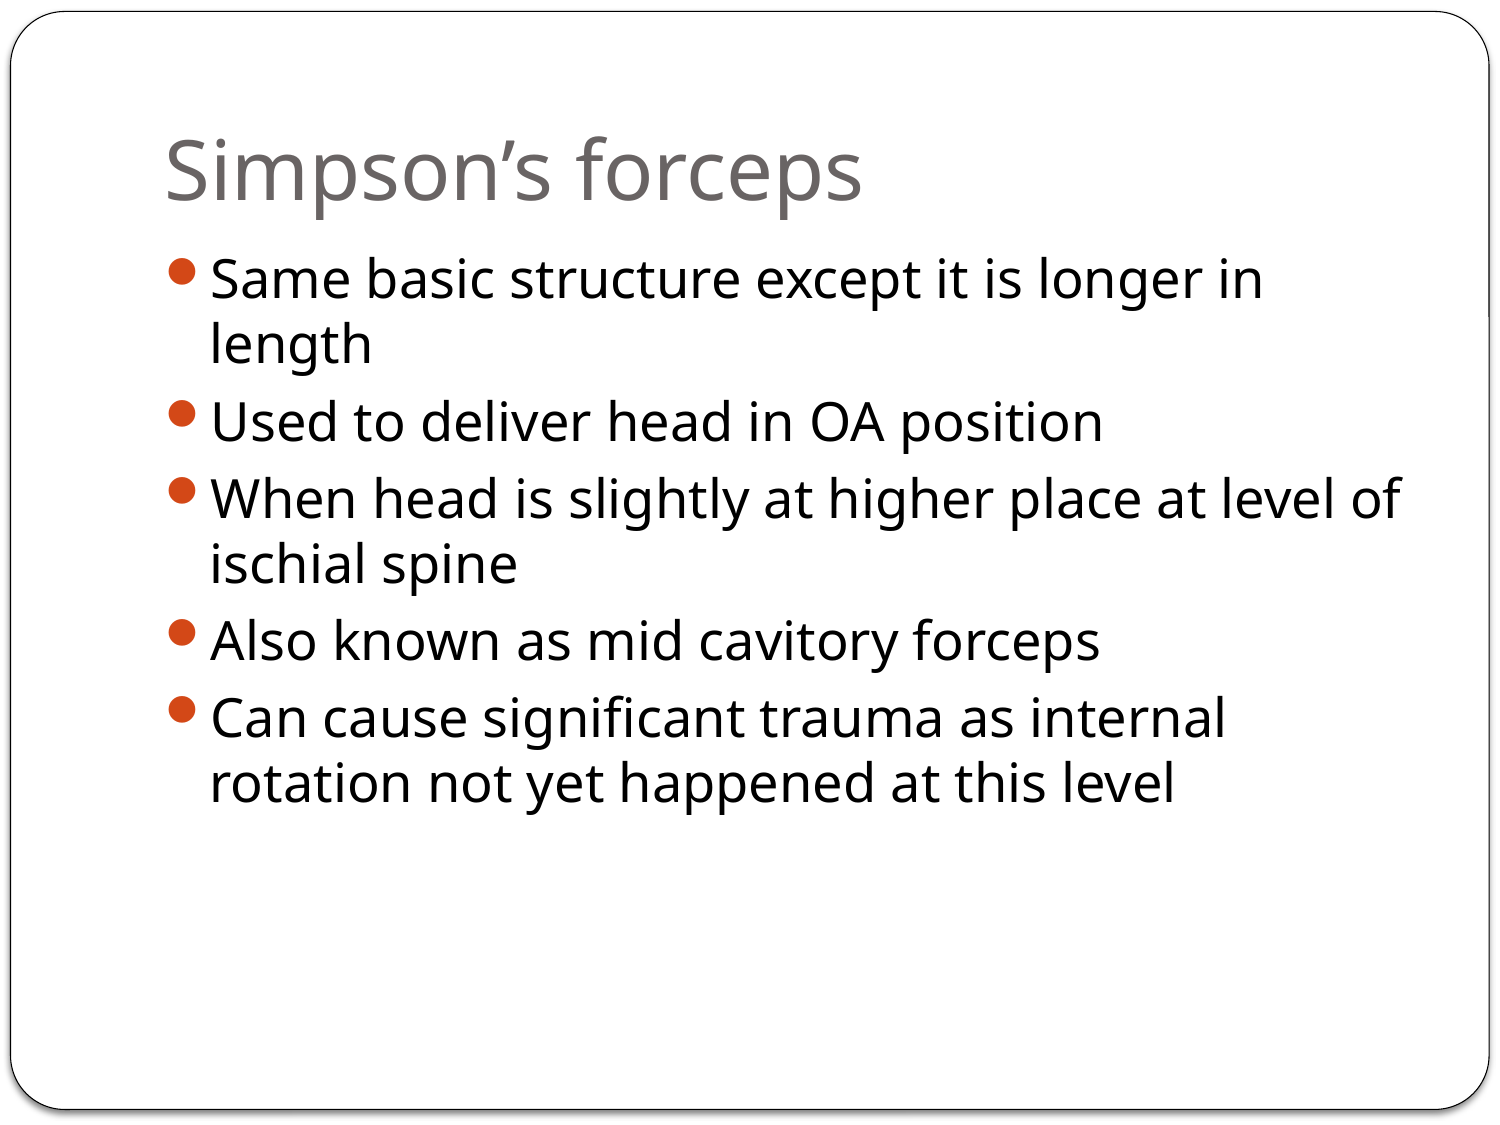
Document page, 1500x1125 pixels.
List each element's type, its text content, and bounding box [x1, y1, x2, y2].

list Same basic structure except it is longer in length Used to deliver head in OA position When head is slightly at higher place at level of ischial spine Also known as mid cavitory forceps Can cause significant trauma as internal rotation not yet happened at this level [150, 237, 1425, 988]
title Simpson’s forceps [150, 45, 1425, 233]
